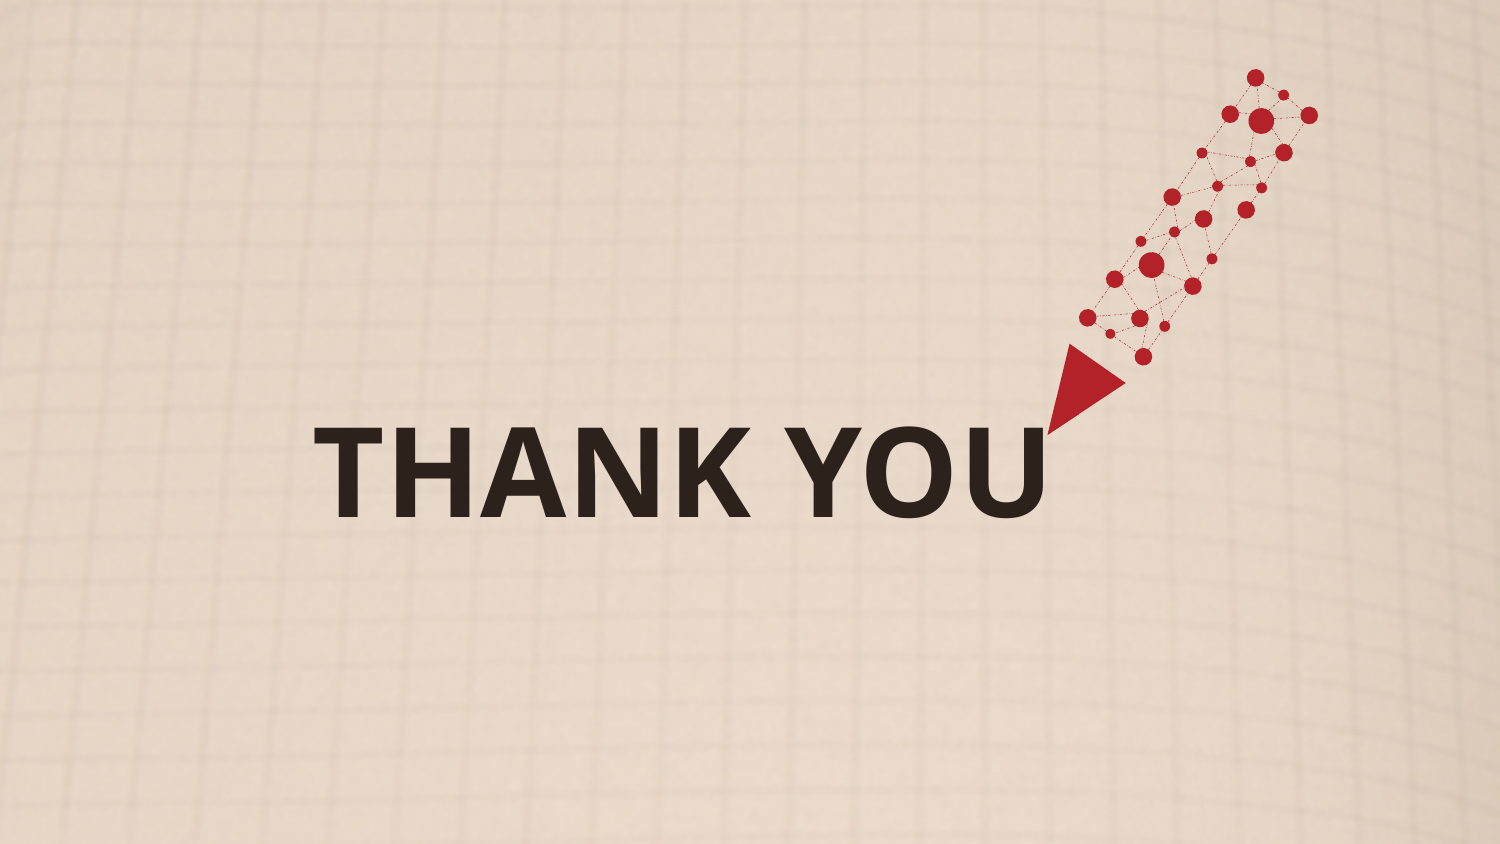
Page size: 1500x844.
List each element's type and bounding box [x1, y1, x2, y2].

text_box [997, 92, 1346, 408]
picture [0, 0, 1500, 844]
